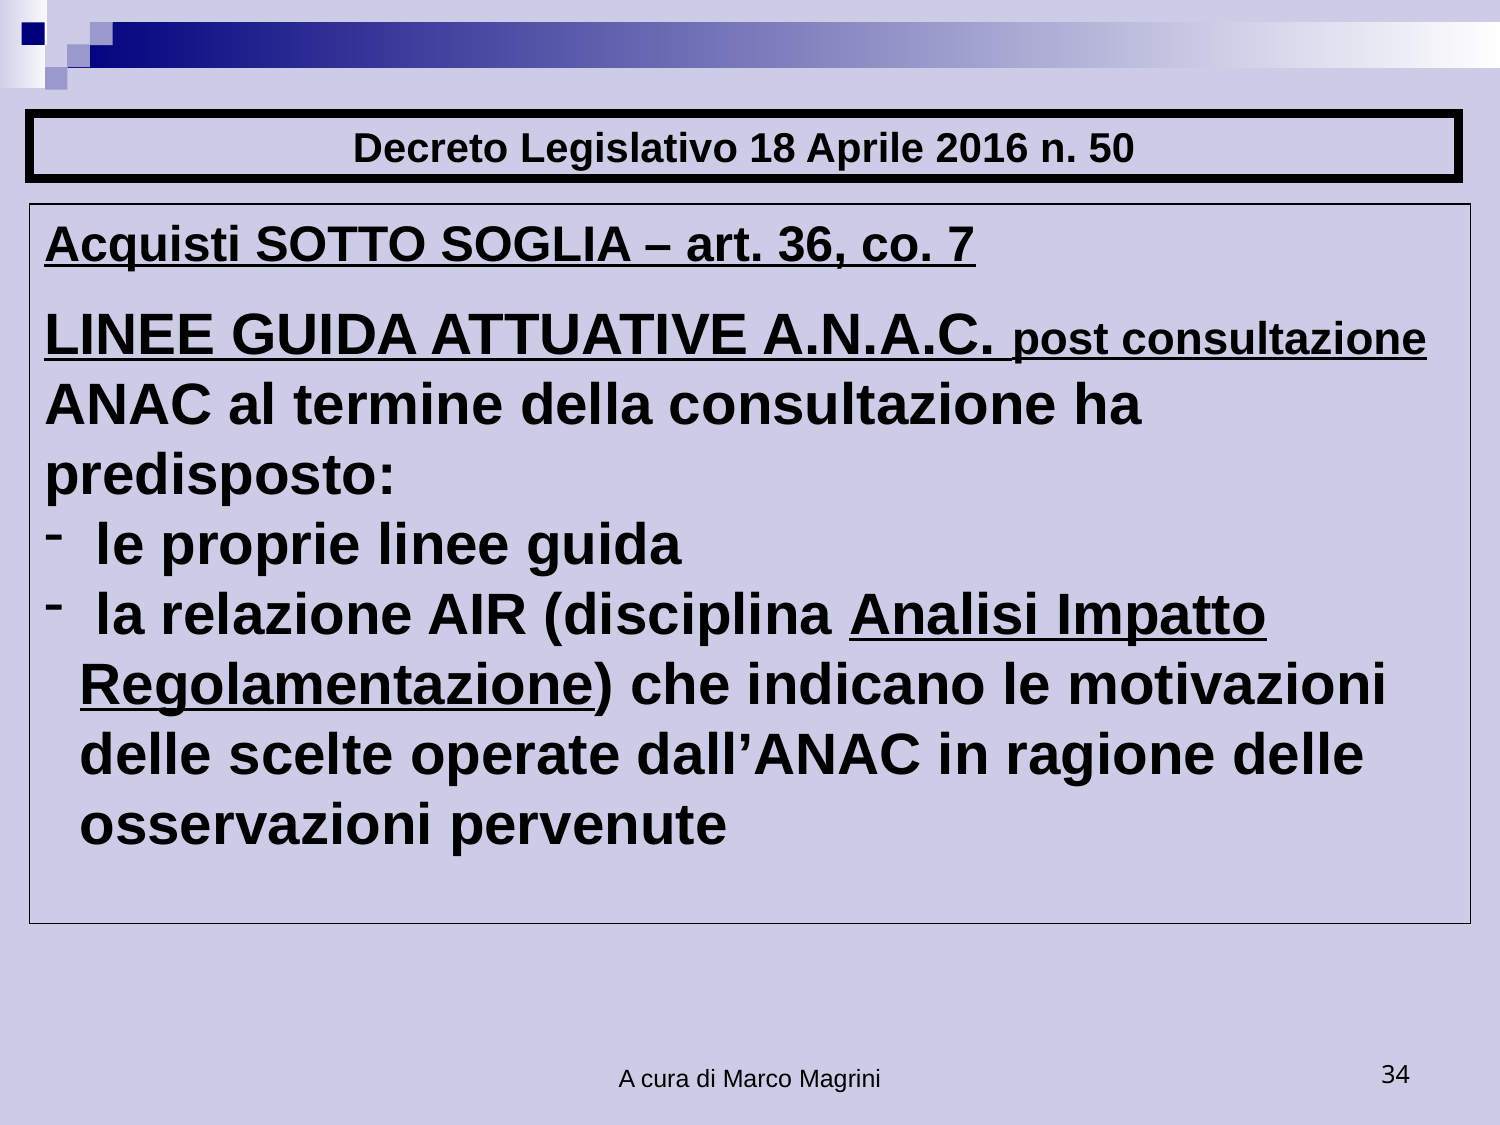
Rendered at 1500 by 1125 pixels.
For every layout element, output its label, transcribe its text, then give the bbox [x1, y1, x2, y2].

text_box Decreto Legislativo 18 Aprile 2016 n. 50 [29, 113, 1459, 179]
text_box Acquisti SOTTO SOGLIA – art. 36, co. 7 LINEE GUIDA ATTUATIVE A.N.A.C. post consultazione ANAC al termine della consultazione ha predisposto: le proprie linee guida la relazione AIR (disciplina Analisi Impatto Regolamentazione) che indicano le motivazioni delle scelte operate dall’ANAC in ragione delle osservazioni pervenute [29, 203, 1471, 924]
slide_number 34 [1074, 1025, 1425, 1100]
footer A cura di Marco Magrini [512, 1025, 988, 1100]
